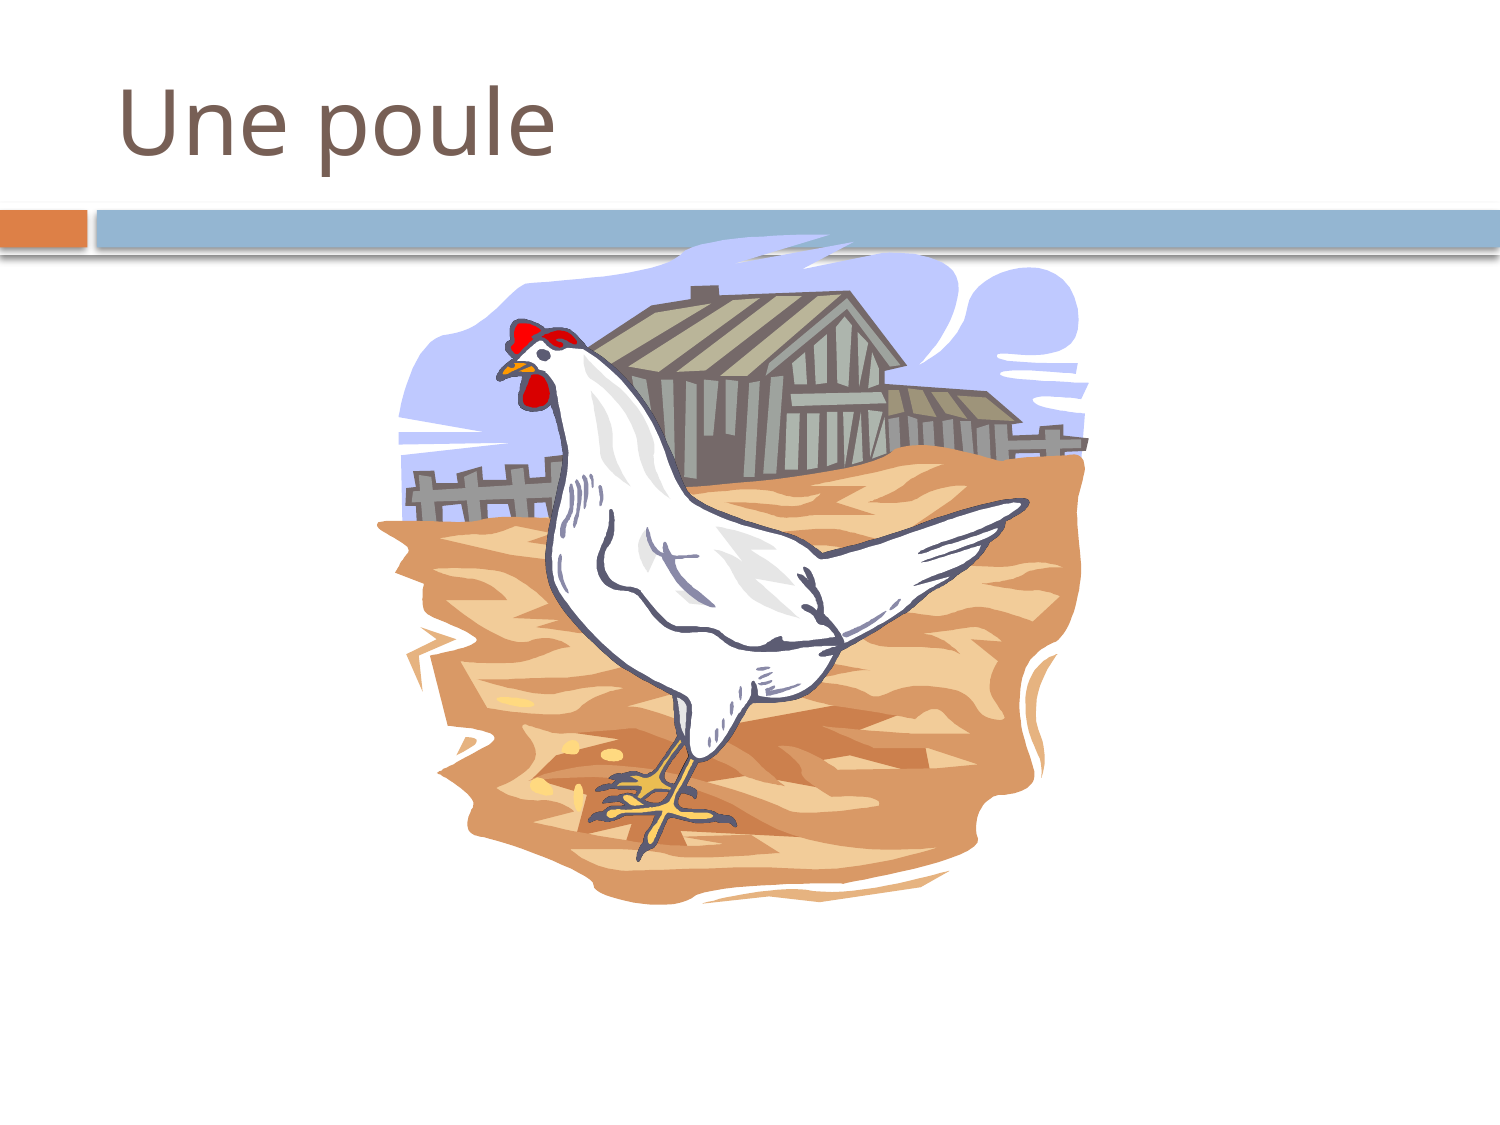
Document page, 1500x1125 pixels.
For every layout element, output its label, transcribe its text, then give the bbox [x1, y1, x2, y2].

title Une poule [100, 37, 1438, 200]
picture [374, 224, 1099, 915]
